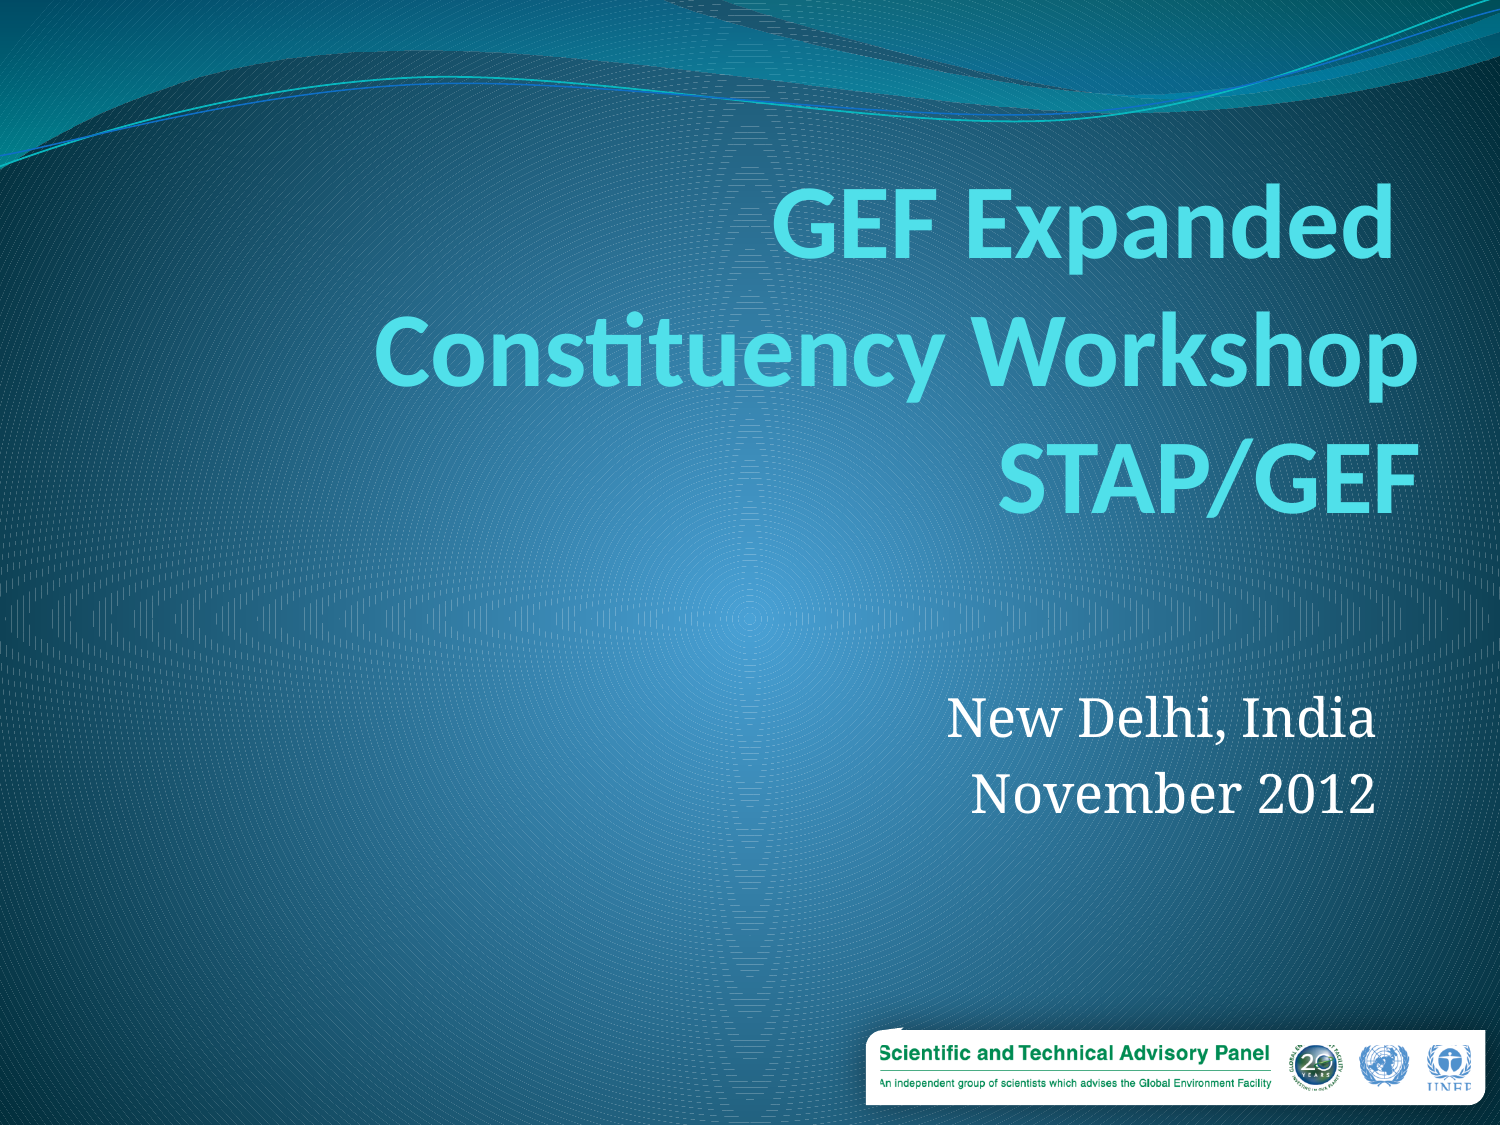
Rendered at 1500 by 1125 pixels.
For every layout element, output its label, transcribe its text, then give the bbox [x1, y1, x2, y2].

title GEF Expanded Constituency Workshop STAP/GEF [87, 149, 1425, 663]
picture [872, 1037, 1479, 1099]
subtitle New Delhi, India November 2012 [99, 600, 1389, 888]
